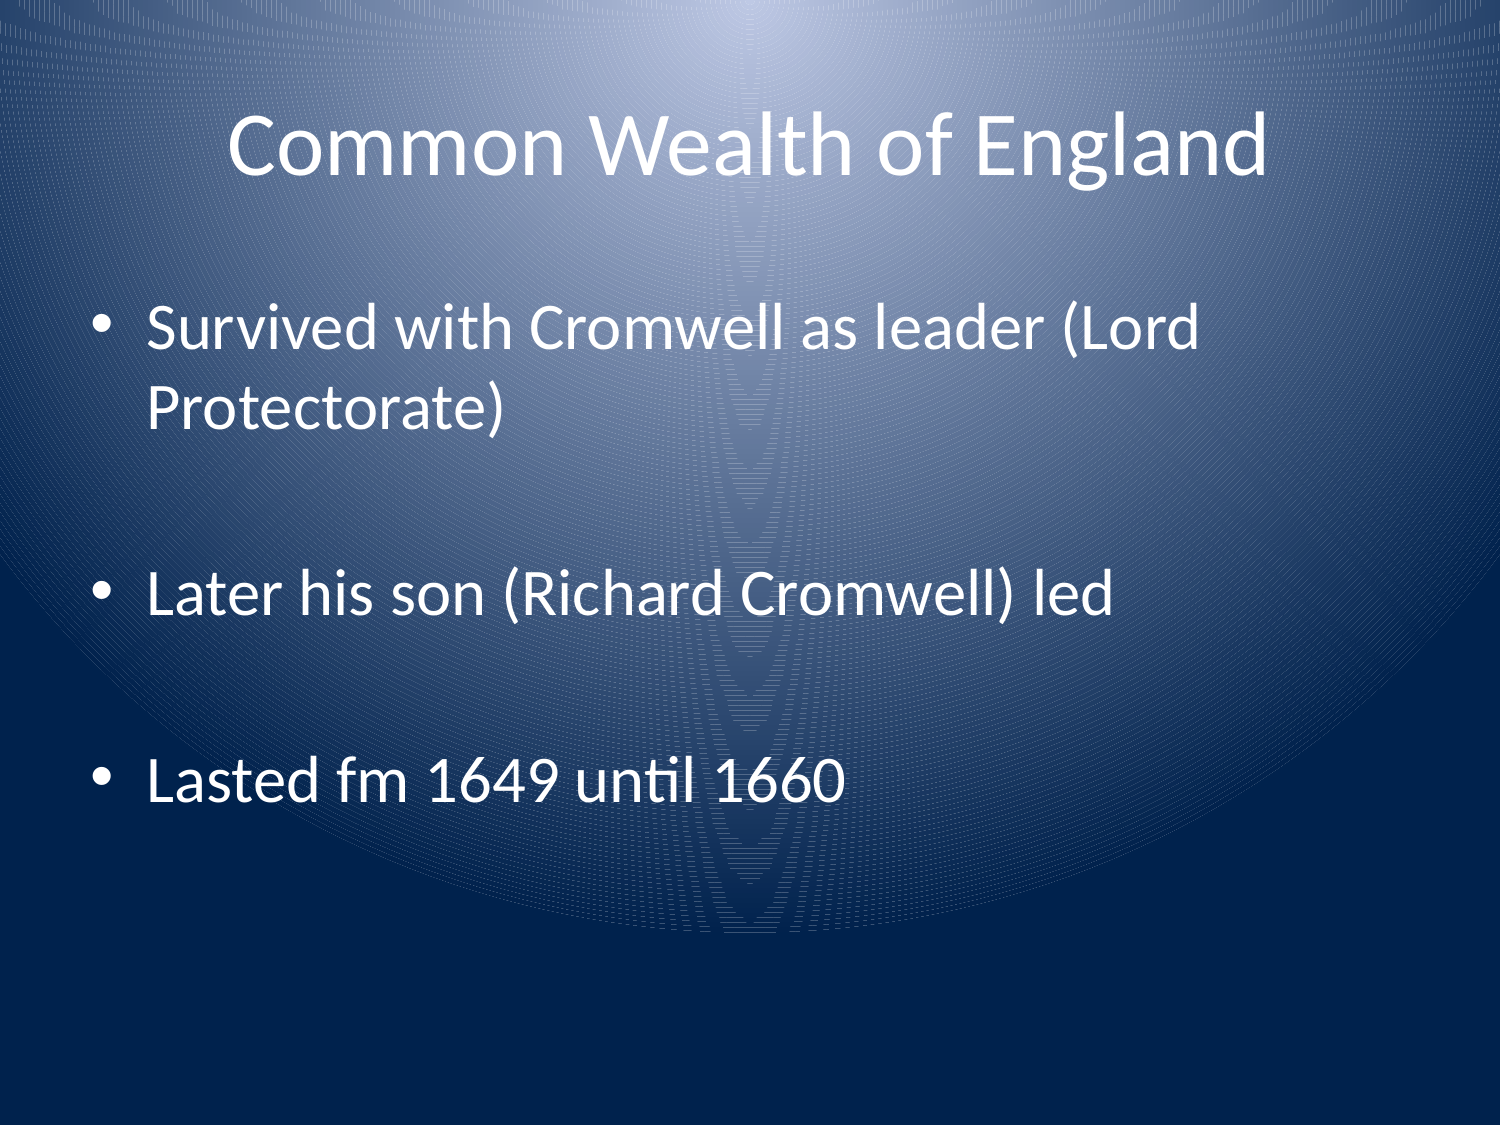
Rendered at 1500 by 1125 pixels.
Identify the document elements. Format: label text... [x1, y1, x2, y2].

title Common Wealth of England [75, 45, 1425, 233]
list Survived with Cromwell as leader (Lord Protectorate) Later his son (Richard Cromwell) led Lasted fm 1649 until 1660 [75, 275, 1425, 975]
